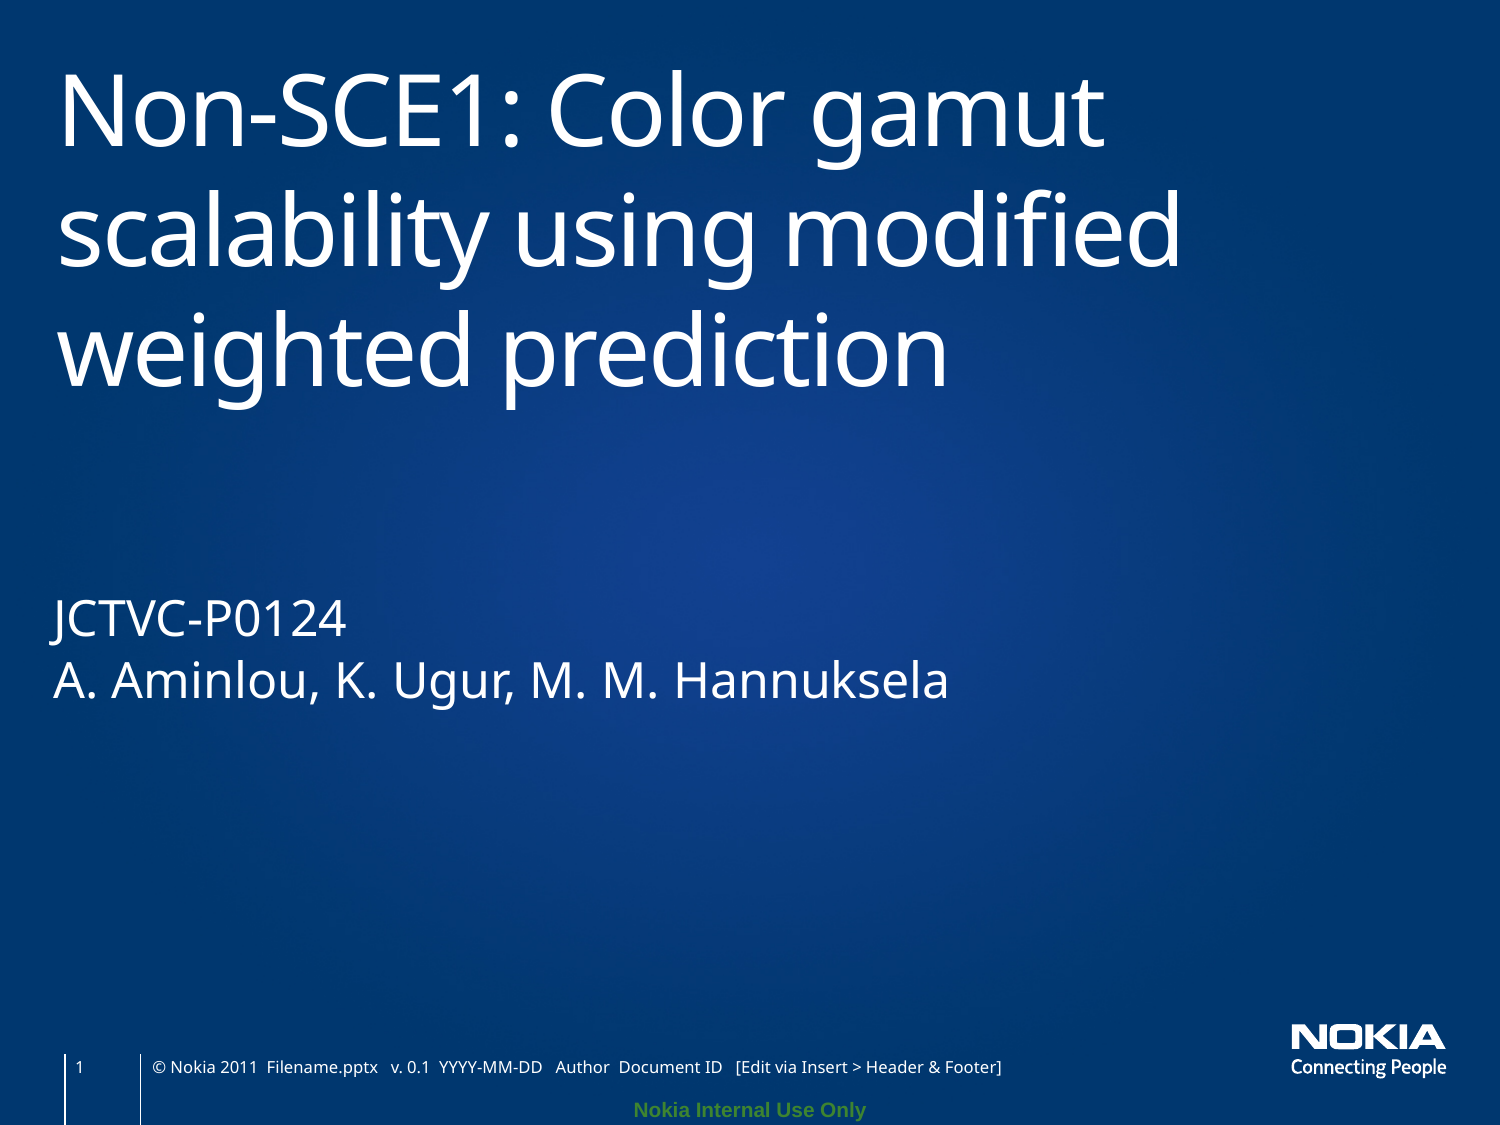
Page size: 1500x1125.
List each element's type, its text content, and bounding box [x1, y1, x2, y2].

slide_number 1 [75, 1058, 124, 1079]
footer © Nokia 2011 Filename.pptx v. 0.1 YYYY-MM-DD Author Document ID [Edit via Insert > Header & Footer] [152, 1057, 1231, 1079]
list JCTVC-P0124 A. Aminlou, K. Ugur, M. M. Hannuksela [53, 586, 975, 770]
title Non-SCE1: Color gamut scalability using modified weighted prediction [56, 46, 1433, 411]
picture [0, 0, 1500, 1125]
